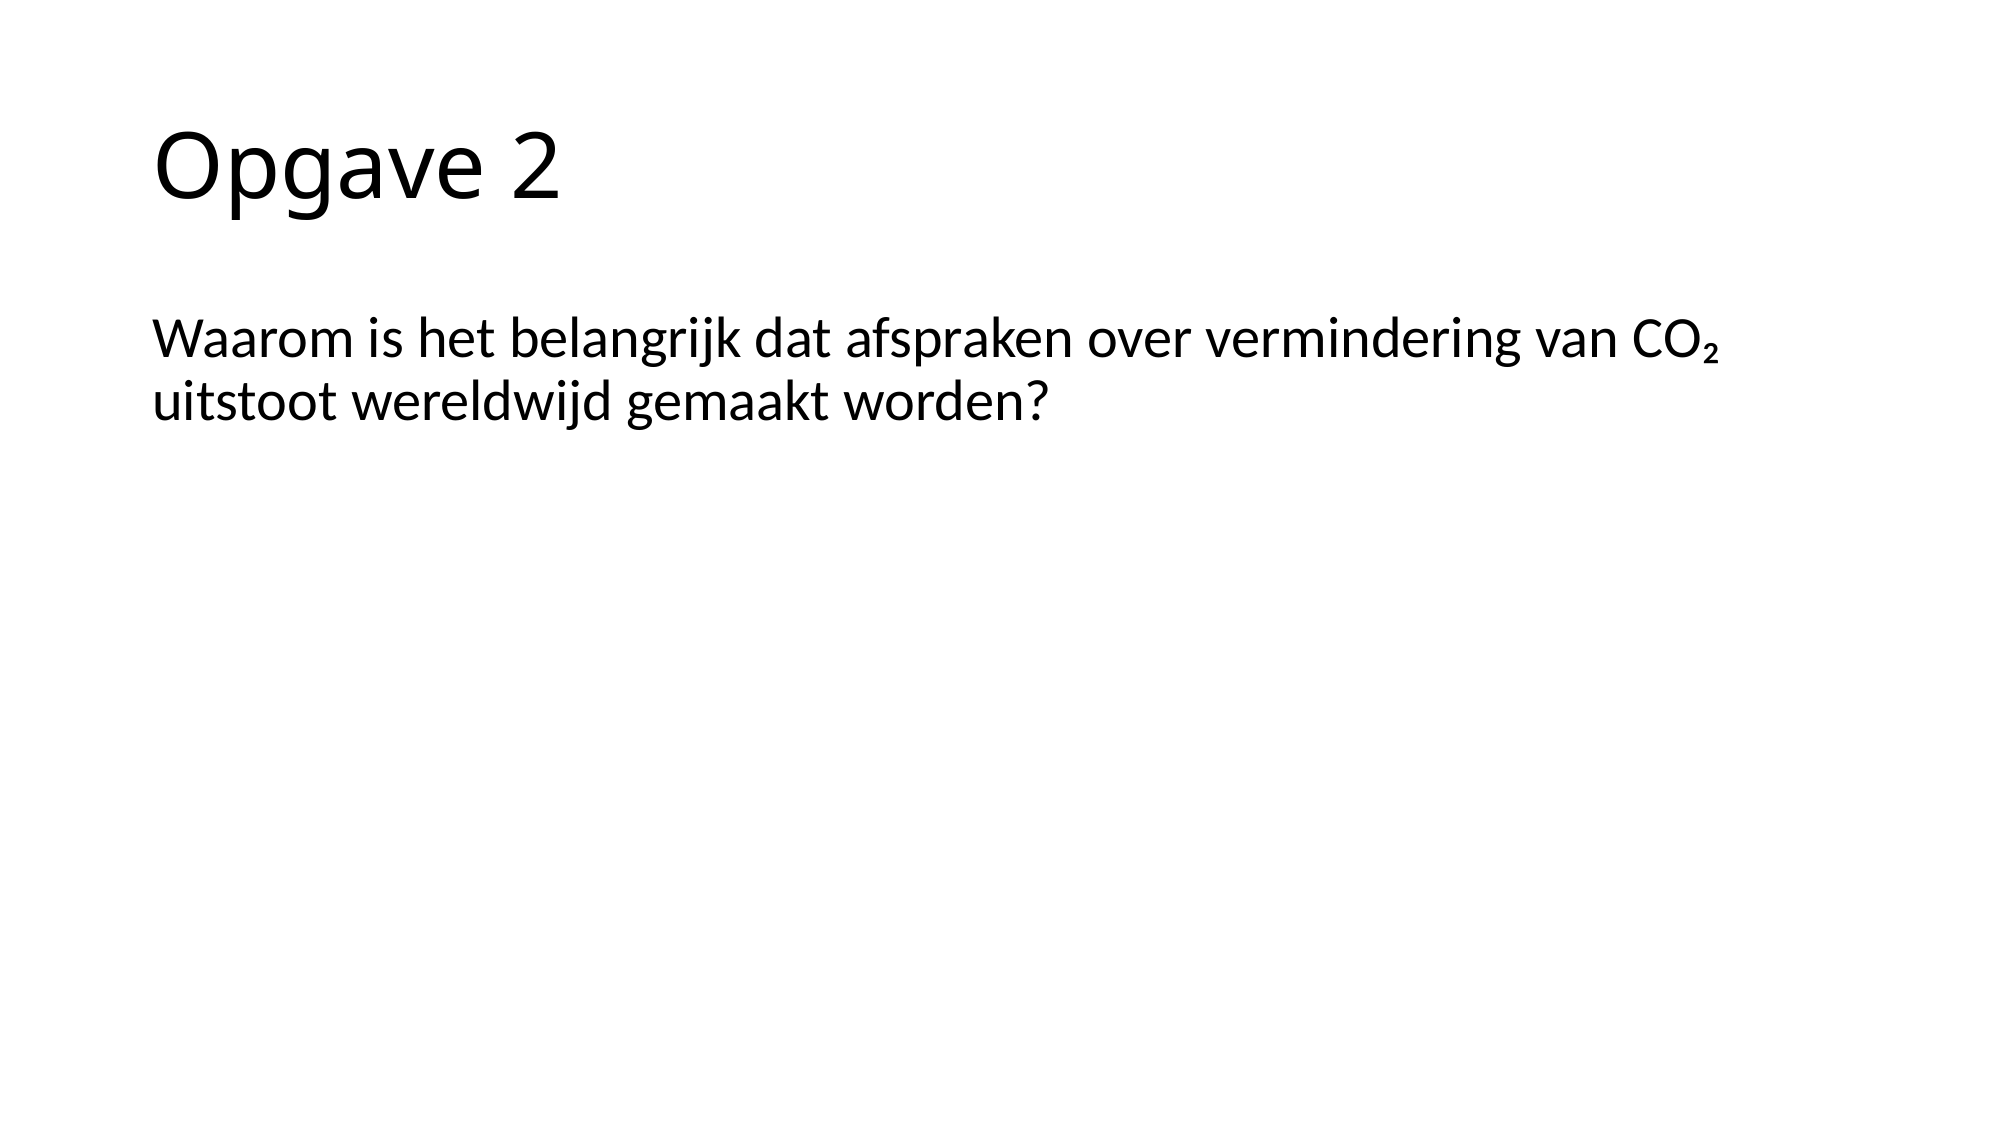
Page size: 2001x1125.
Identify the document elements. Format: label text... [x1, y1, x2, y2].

list Waarom is het belangrijk dat afspraken over vermindering van CO₂ uitstoot wereldwijd gemaakt worden? [137, 299, 1863, 1014]
title Opgave 2 [137, 59, 1863, 278]
